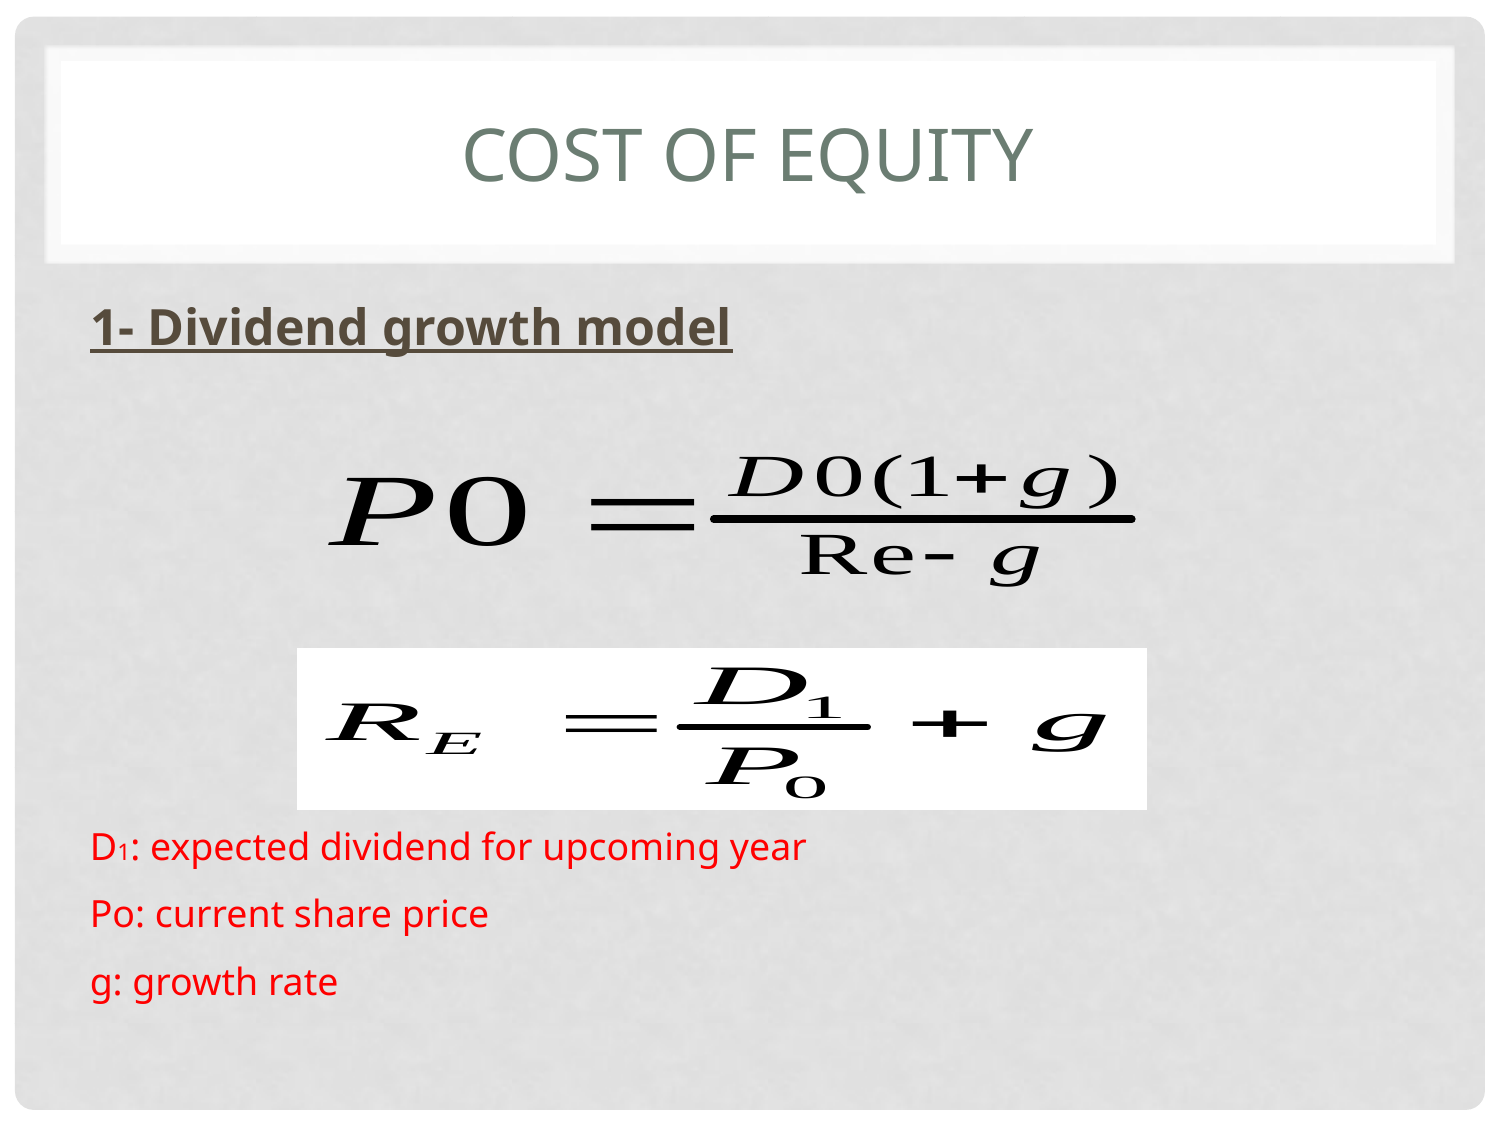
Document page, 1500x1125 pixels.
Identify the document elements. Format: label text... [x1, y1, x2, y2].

text_box D1: expected dividend for upcoming year Po: current share price g: growth rate [74, 792, 825, 1010]
title Cost of equity [69, 66, 1425, 238]
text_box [297, 648, 1148, 811]
list 1- Dividend growth model [75, 287, 1425, 1005]
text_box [297, 433, 1173, 605]
